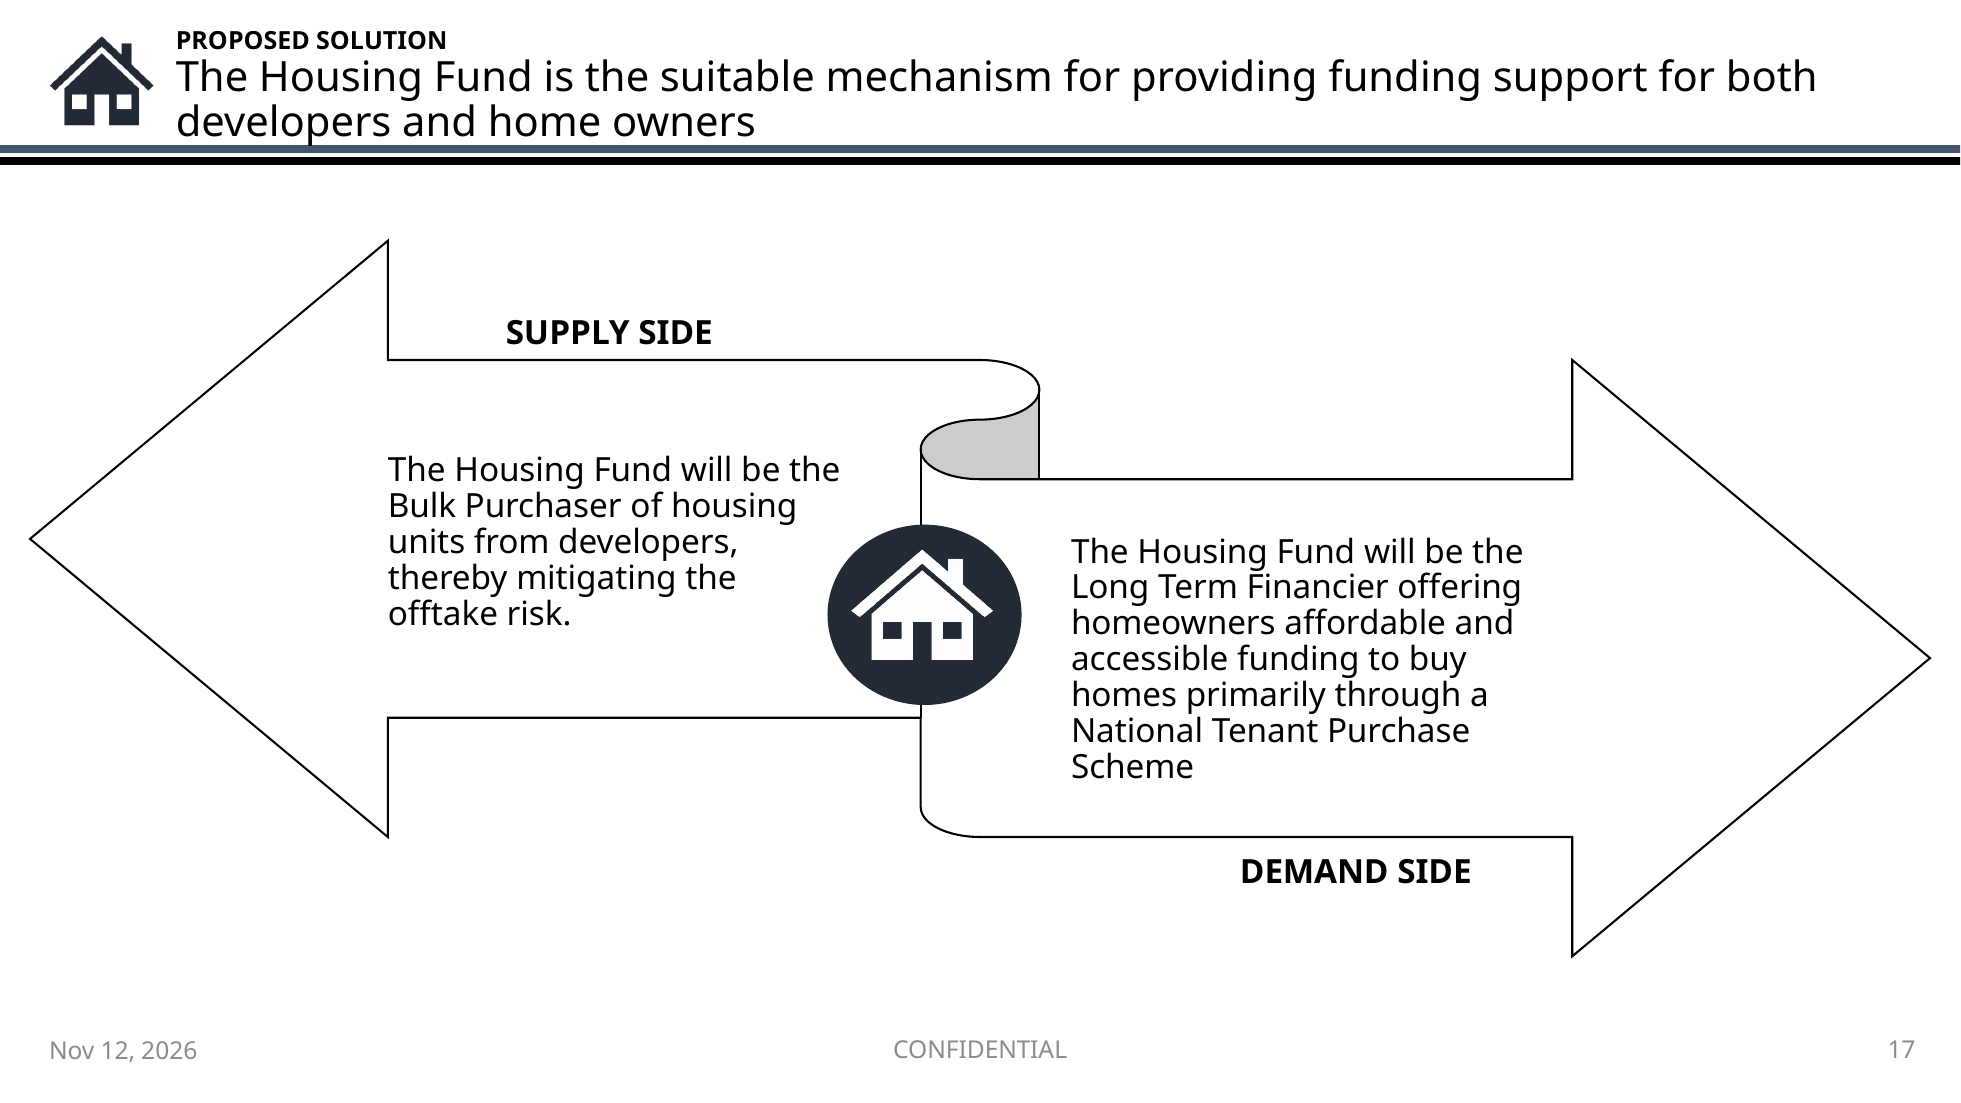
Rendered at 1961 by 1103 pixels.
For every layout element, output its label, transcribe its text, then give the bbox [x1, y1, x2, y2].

slide_number Jan-19 [34, 1022, 476, 1081]
footer CONFIDENTIAL [649, 1021, 1311, 1081]
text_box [30, 240, 1931, 957]
list PROPOSED SOLUTION [160, 20, 1931, 54]
title The Housing Fund is the suitable mechanism for providing funding support for both developers and home owners [160, 57, 1931, 144]
slide_number 17 [1489, 1021, 1931, 1081]
picture [42, 21, 161, 140]
